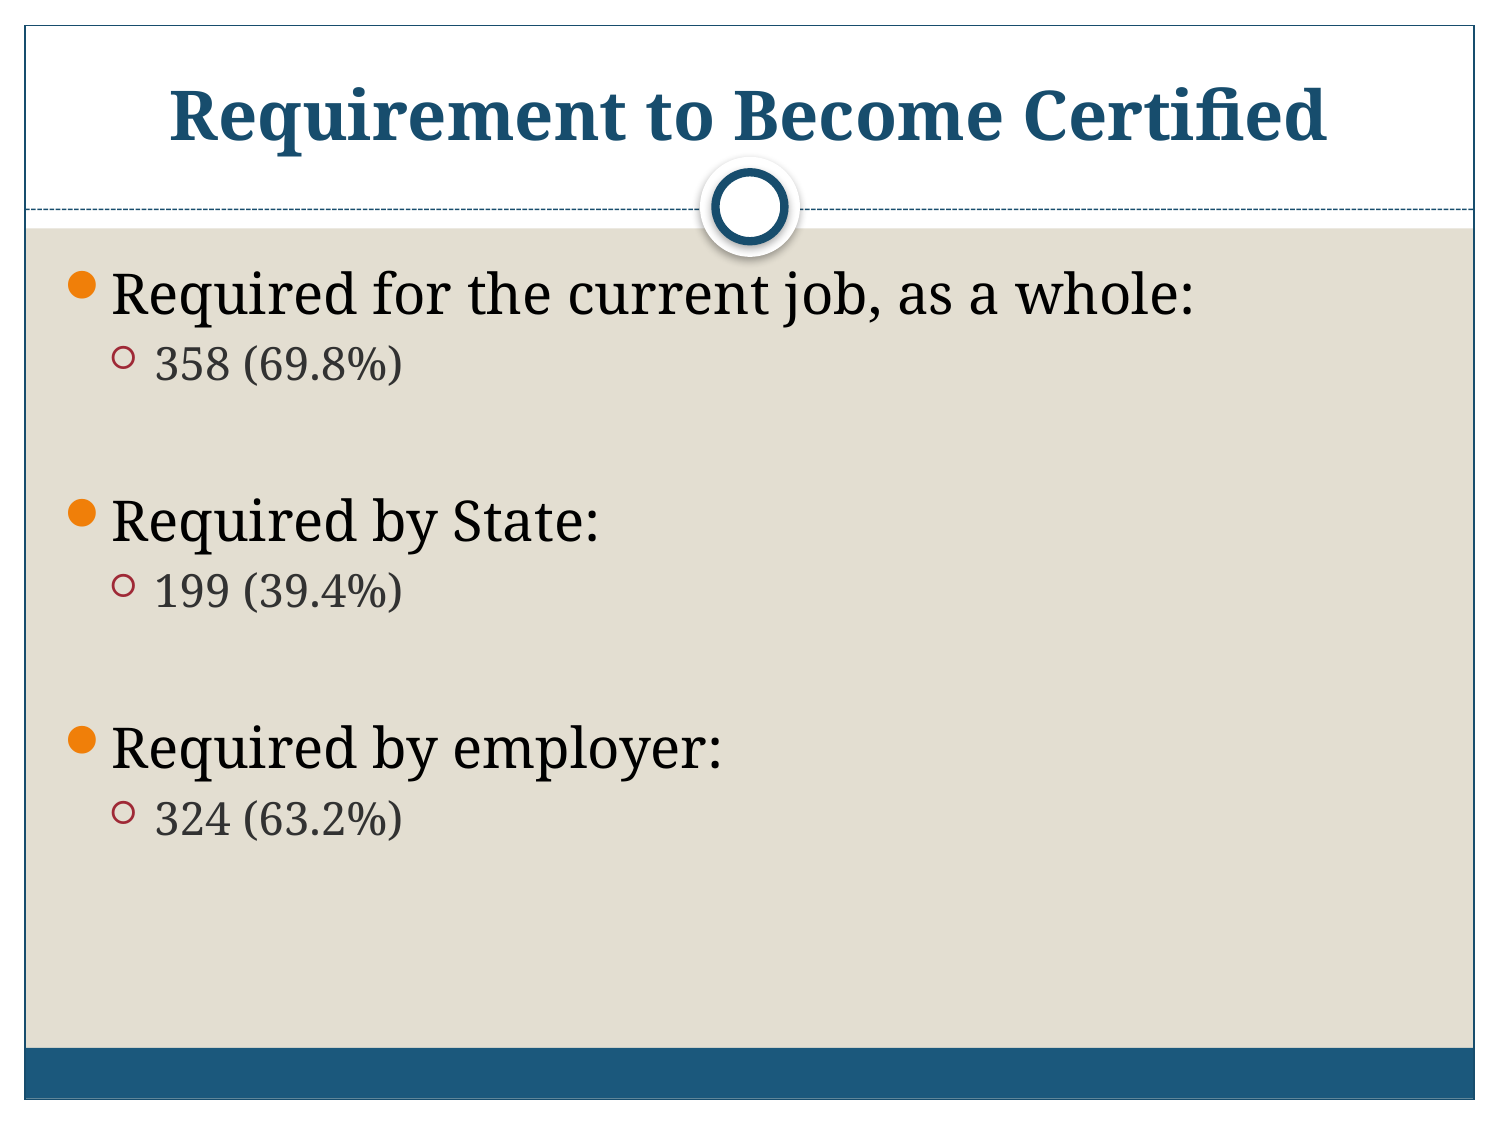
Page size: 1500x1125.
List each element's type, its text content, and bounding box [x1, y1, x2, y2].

list Required for the current job, as a whole: 358 (69.8%) Required by State: 199 (39.4%) Required by employer: 324 (63.2%) [49, 250, 1445, 1001]
title Requirement to Become Certified [49, 37, 1450, 162]
